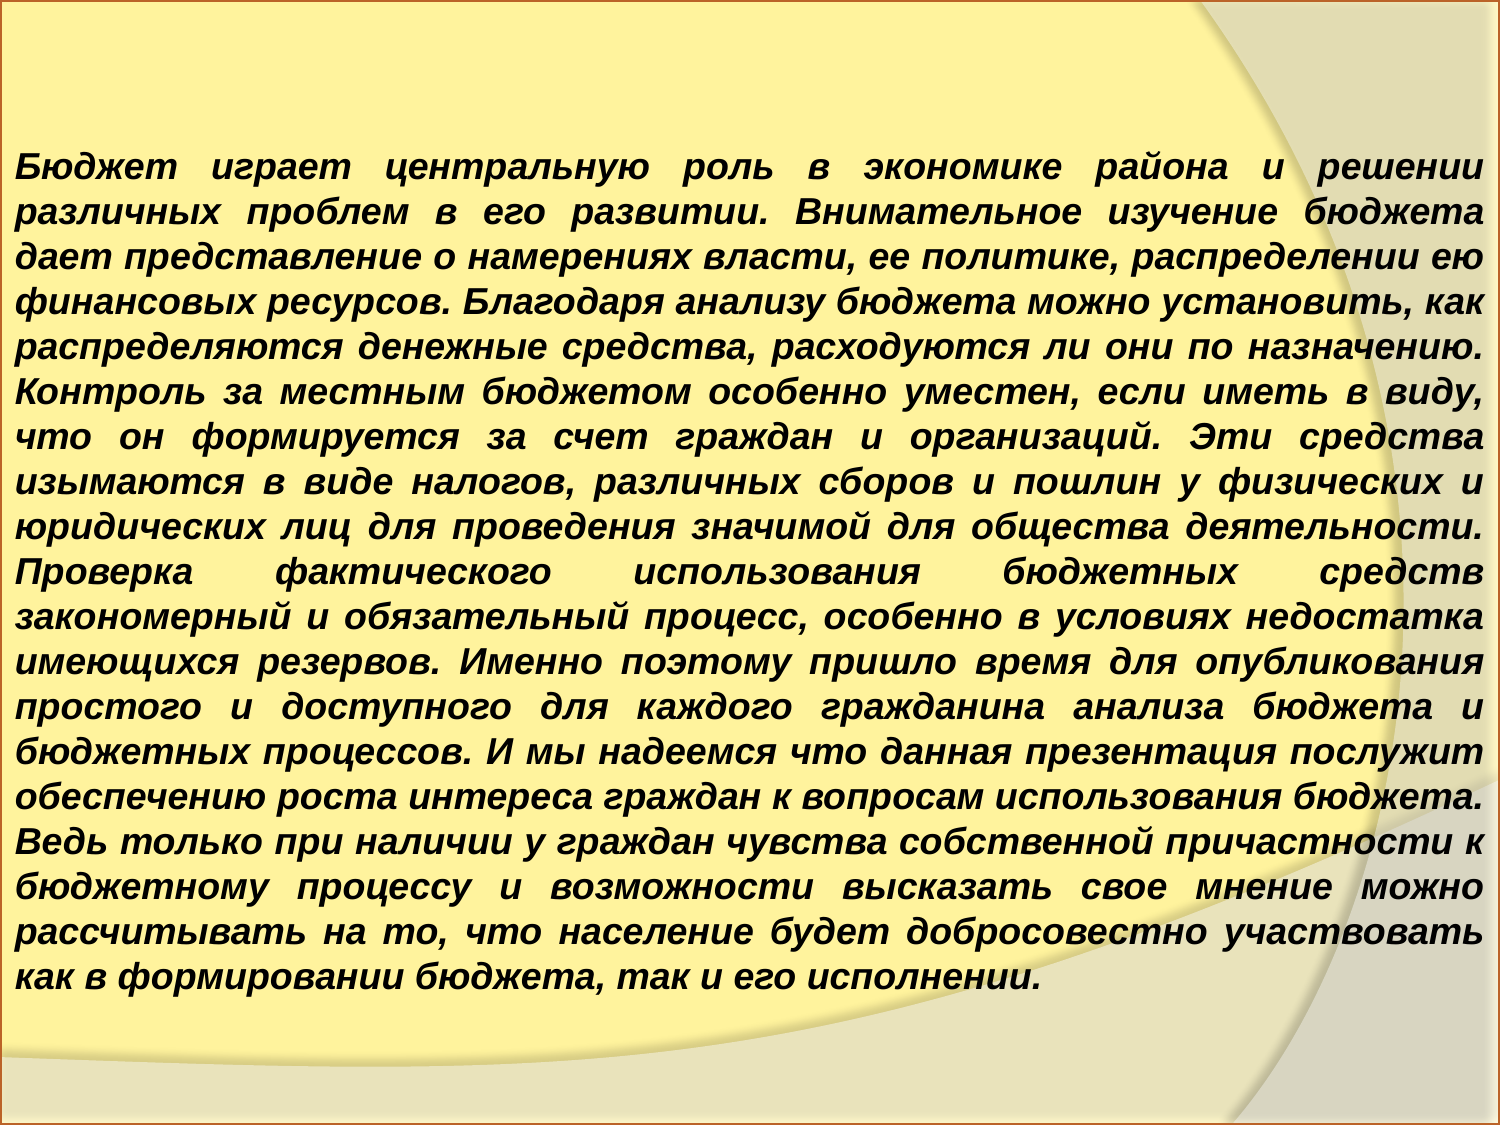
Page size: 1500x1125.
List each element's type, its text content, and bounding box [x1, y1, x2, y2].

text_box Бюджет играет центральную роль в экономике района и решении различных проблем в его развитии. Внимательное изучение бюджета дает представление о намерениях власти, ее политике, распределении ею финансовых ресурсов. Благодаря анализу бюджета можно установить, как распределяются денежные средства, расходуются ли они по назначению. Контроль за местным бюджетом особенно уместен, если иметь в виду, что он формируется за счет граждан и организаций. Эти средства изымаются в виде налогов, различных сборов и пошлин у физических и юридических лиц для проведения значимой для общества деятельности. Проверка фактического использования бюджетных средств закономерный и обязательный процесс, особенно в условиях недостатка имеющихся резервов. Именно поэтому пришло время для опубликования простого и доступного для каждого гражданина анализа бюджета и бюджетных процессов. И мы надеемся что данная презентация послужит обеспечению роста интереса граждан к вопросам использования бюджета. Ведь только при наличии у граждан чувства собственной причастности к бюджетному процессу и возможности высказать свое мнение можно рассчитывать на то, что население будет добросовестно участвовать как в формировании бюджета, так и его исполнении. [0, 0, 1500, 1005]
text_box [0, 1005, 1500, 1125]
